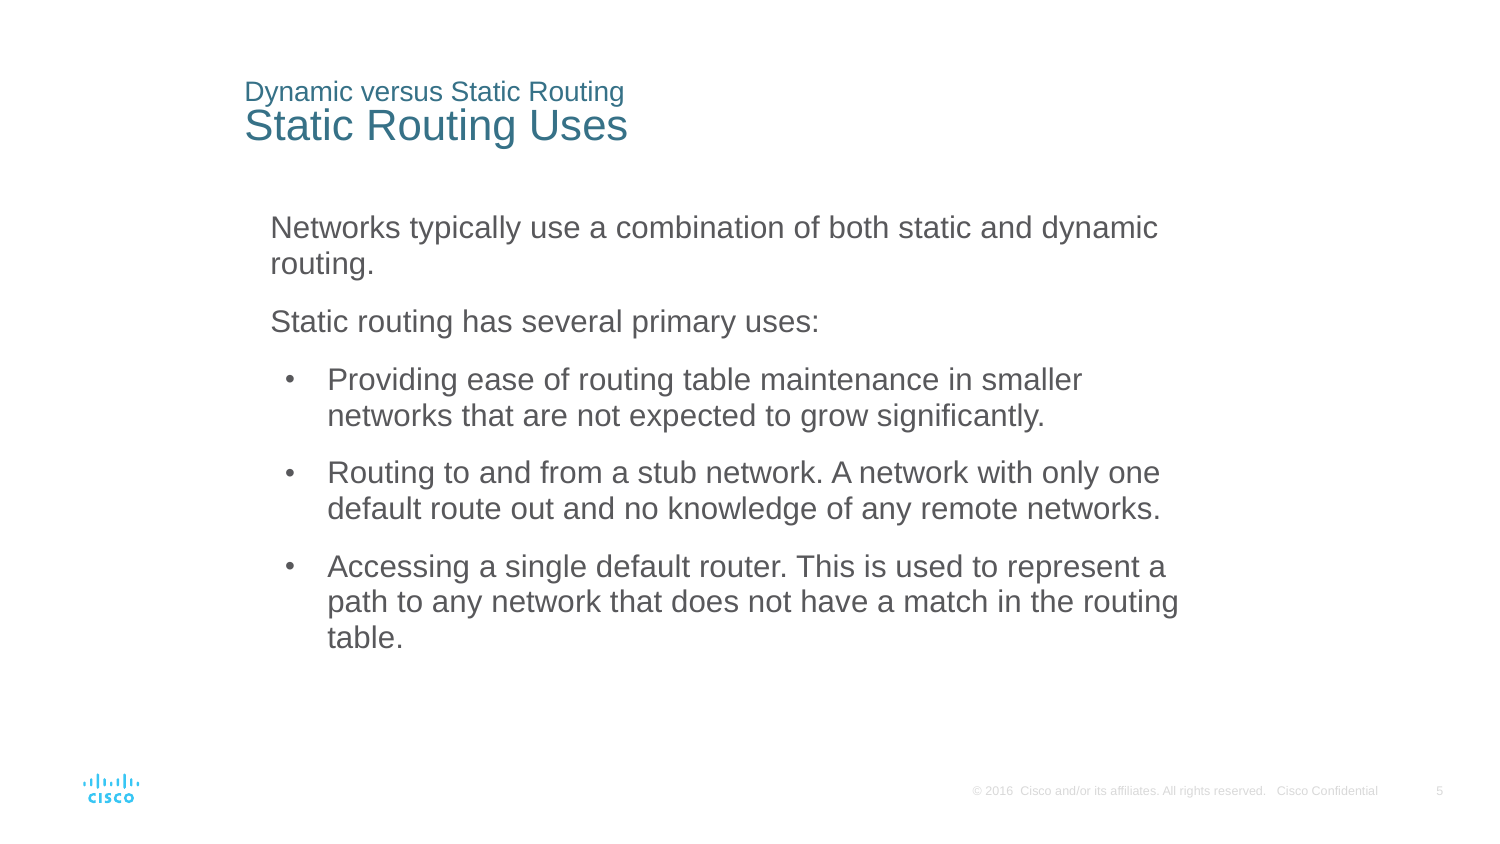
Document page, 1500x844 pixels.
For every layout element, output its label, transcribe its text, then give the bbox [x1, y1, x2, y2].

title Dynamic versus Static Routing Static Routing Uses [229, 60, 1270, 168]
list Networks typically use a combination of both static and dynamic routing. Static routing has several primary uses: Providing ease of routing table maintenance in smaller networks that are not expected to grow significantly. Routing to and from a stub network. A network with only one default route out and no knowledge of any remote networks. Accessing a single default router. This is used to represent a path to any network that does not have a match in the routing table. [255, 203, 1233, 743]
